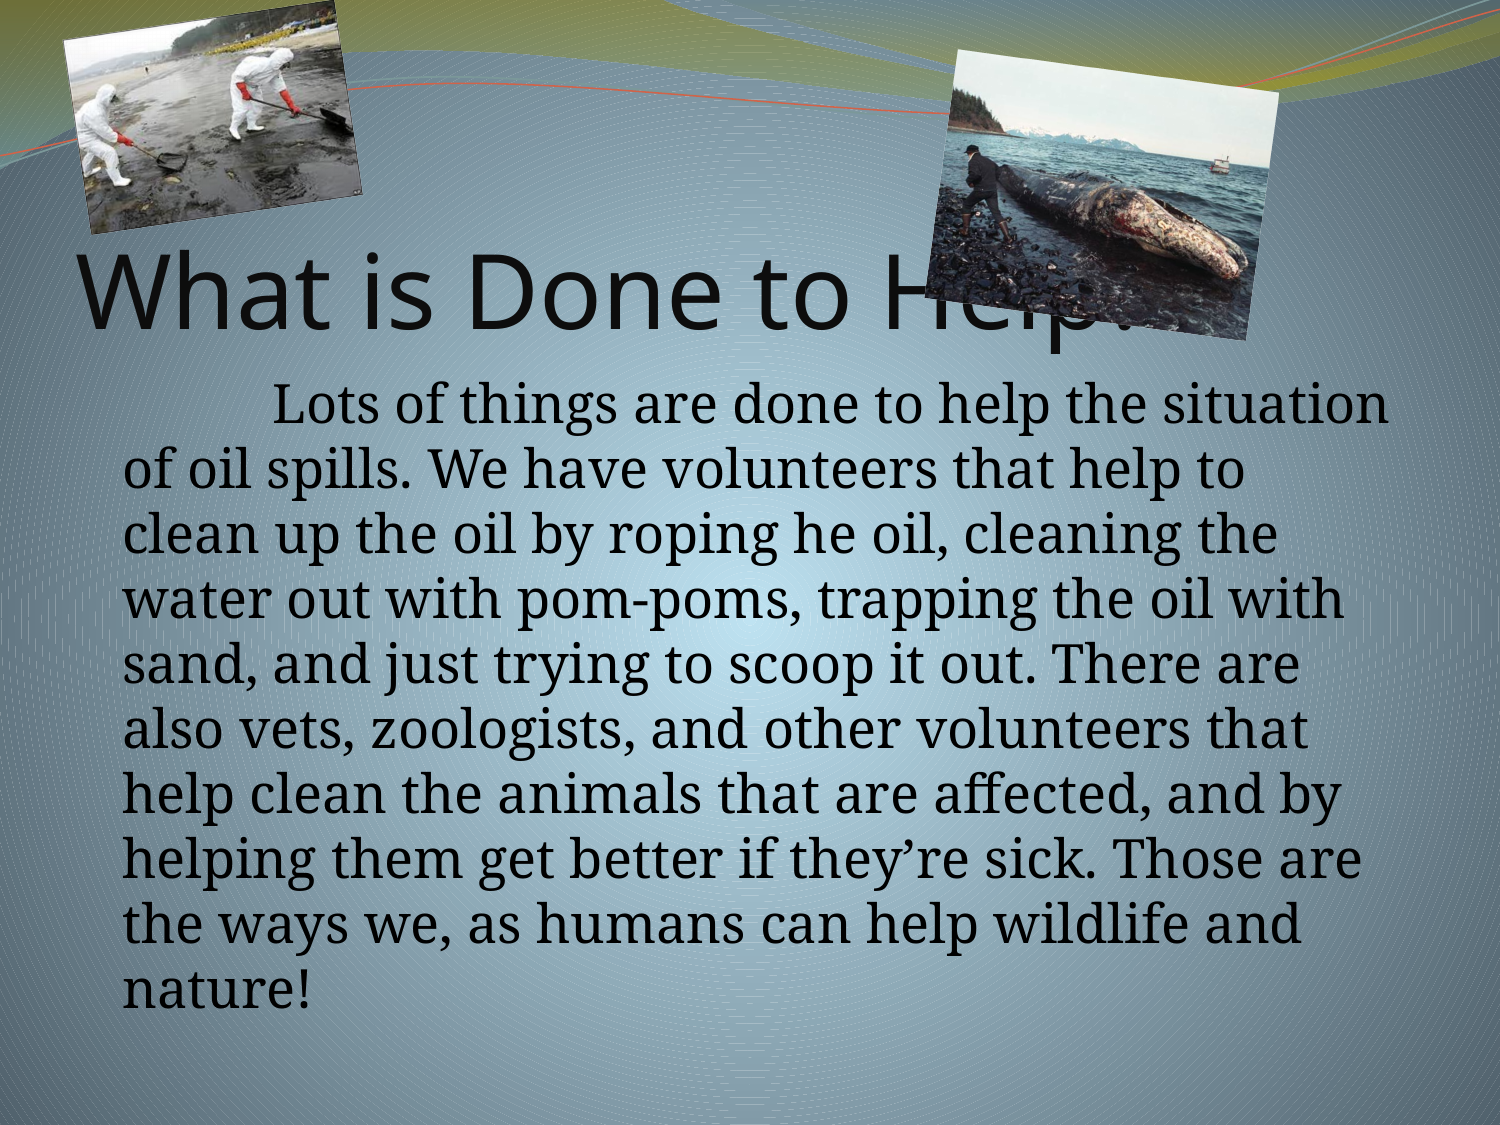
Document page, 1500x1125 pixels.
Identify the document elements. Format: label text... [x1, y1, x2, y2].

picture [75, 0, 351, 217]
picture [1267, 92, 1279, 177]
picture [925, 226, 935, 299]
picture [356, 155, 362, 195]
picture [1178, 331, 1247, 341]
picture [939, 50, 1264, 321]
picture [63, 39, 70, 83]
list Lots of things are done to help the situation of oil spills. We have volunteers that help to clean up the oil by roping he oil, cleaning the water out with pom-poms, trapping the oil with sand, and just trying to scoop it out. There are also vets, zoologists, and other volunteers that help clean the animals that are affected, and by helping them get better if they’re sick. Those are the ways we, as humans can help wildlife and nature! [62, 362, 1413, 1083]
picture [91, 227, 139, 234]
title What is Done to Help? [75, 162, 1425, 350]
